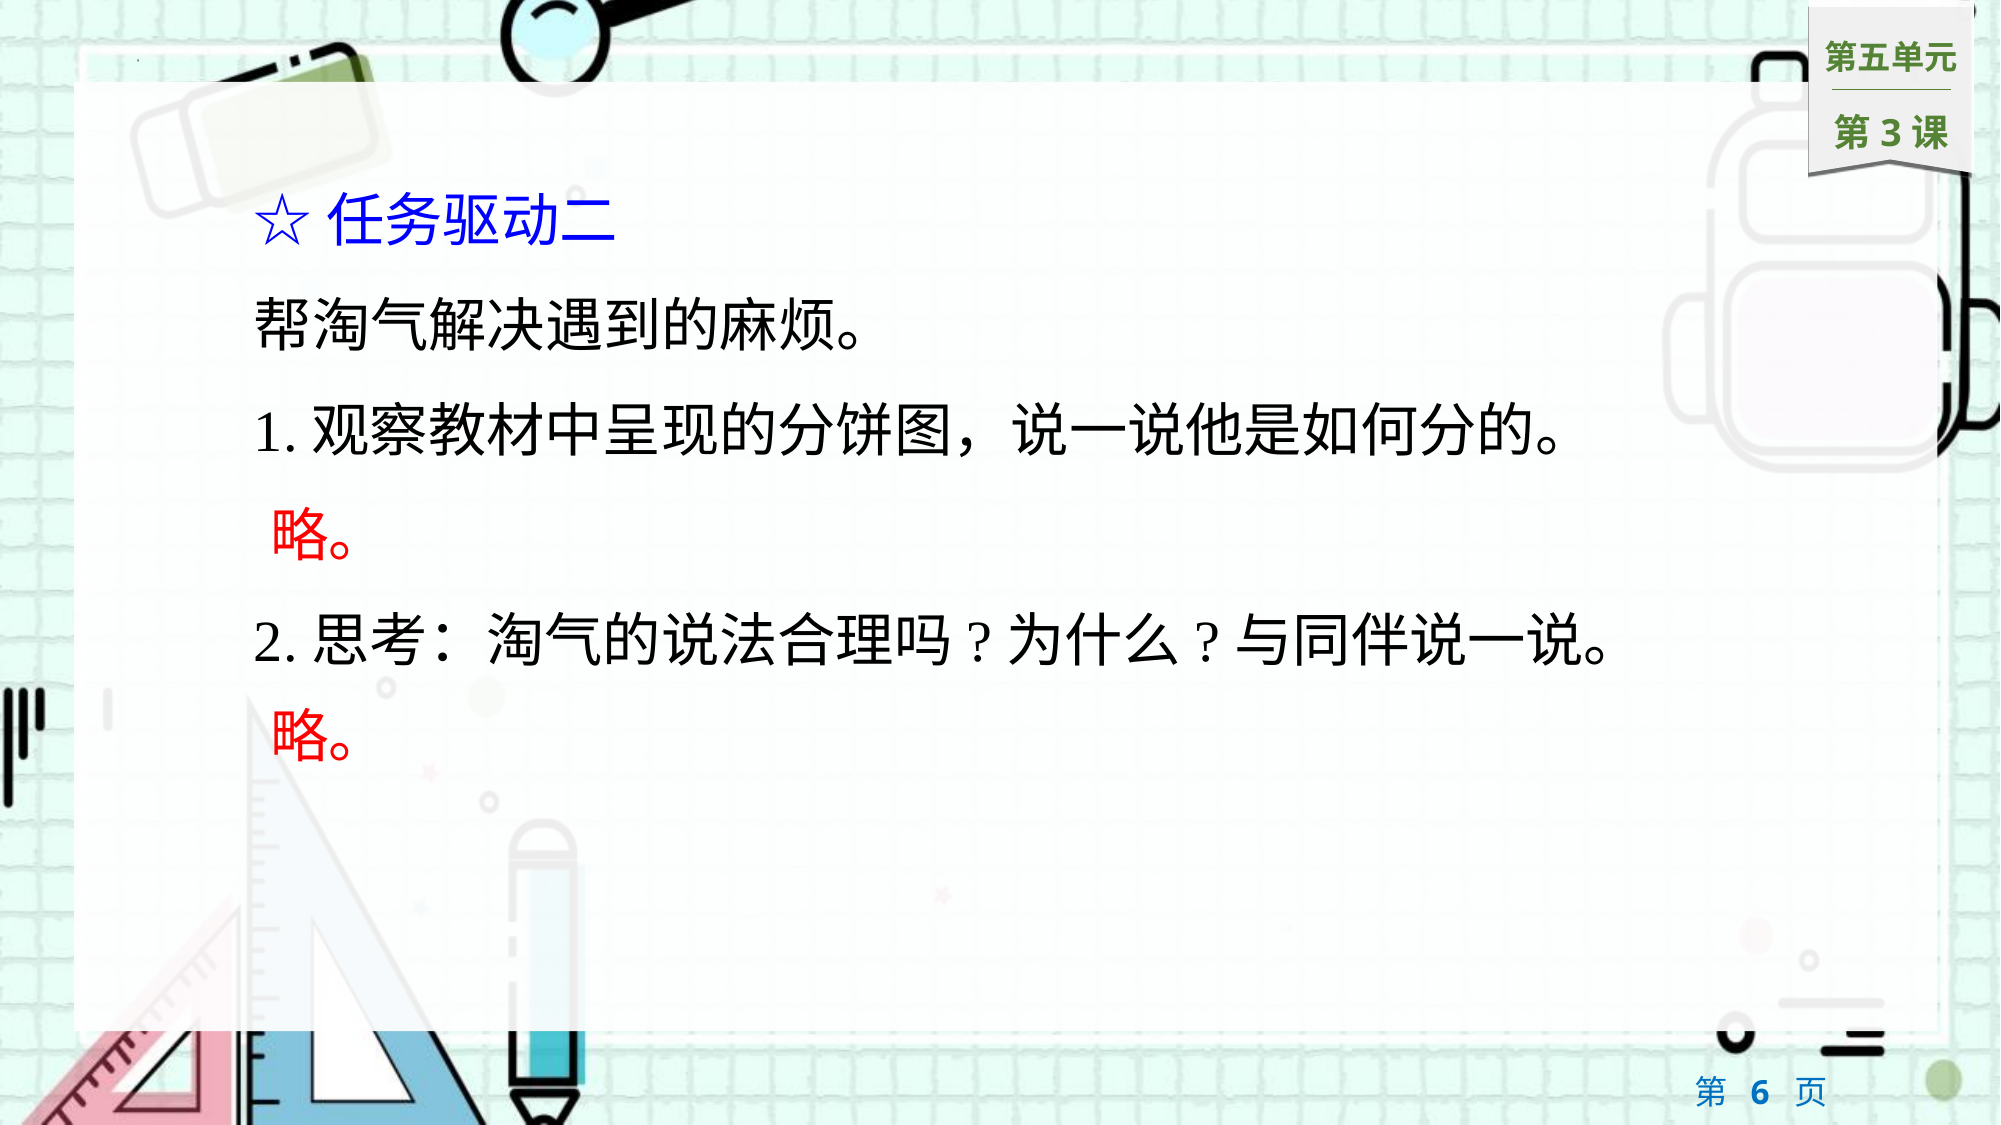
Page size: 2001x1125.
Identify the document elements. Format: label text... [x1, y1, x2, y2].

list 略。 [255, 456, 492, 562]
picture [1938, 168, 1971, 176]
text_box 略。 [255, 656, 492, 763]
picture [0, 0, 2000, 1125]
list ☆任务驱动二 帮淘气解决遇到的麻烦。 1.观察教材中呈现的分饼图，说一说他是如何分的。 2.思考：淘气的说法合理吗?为什么?与同伴说一说。 [121, 140, 1844, 1043]
